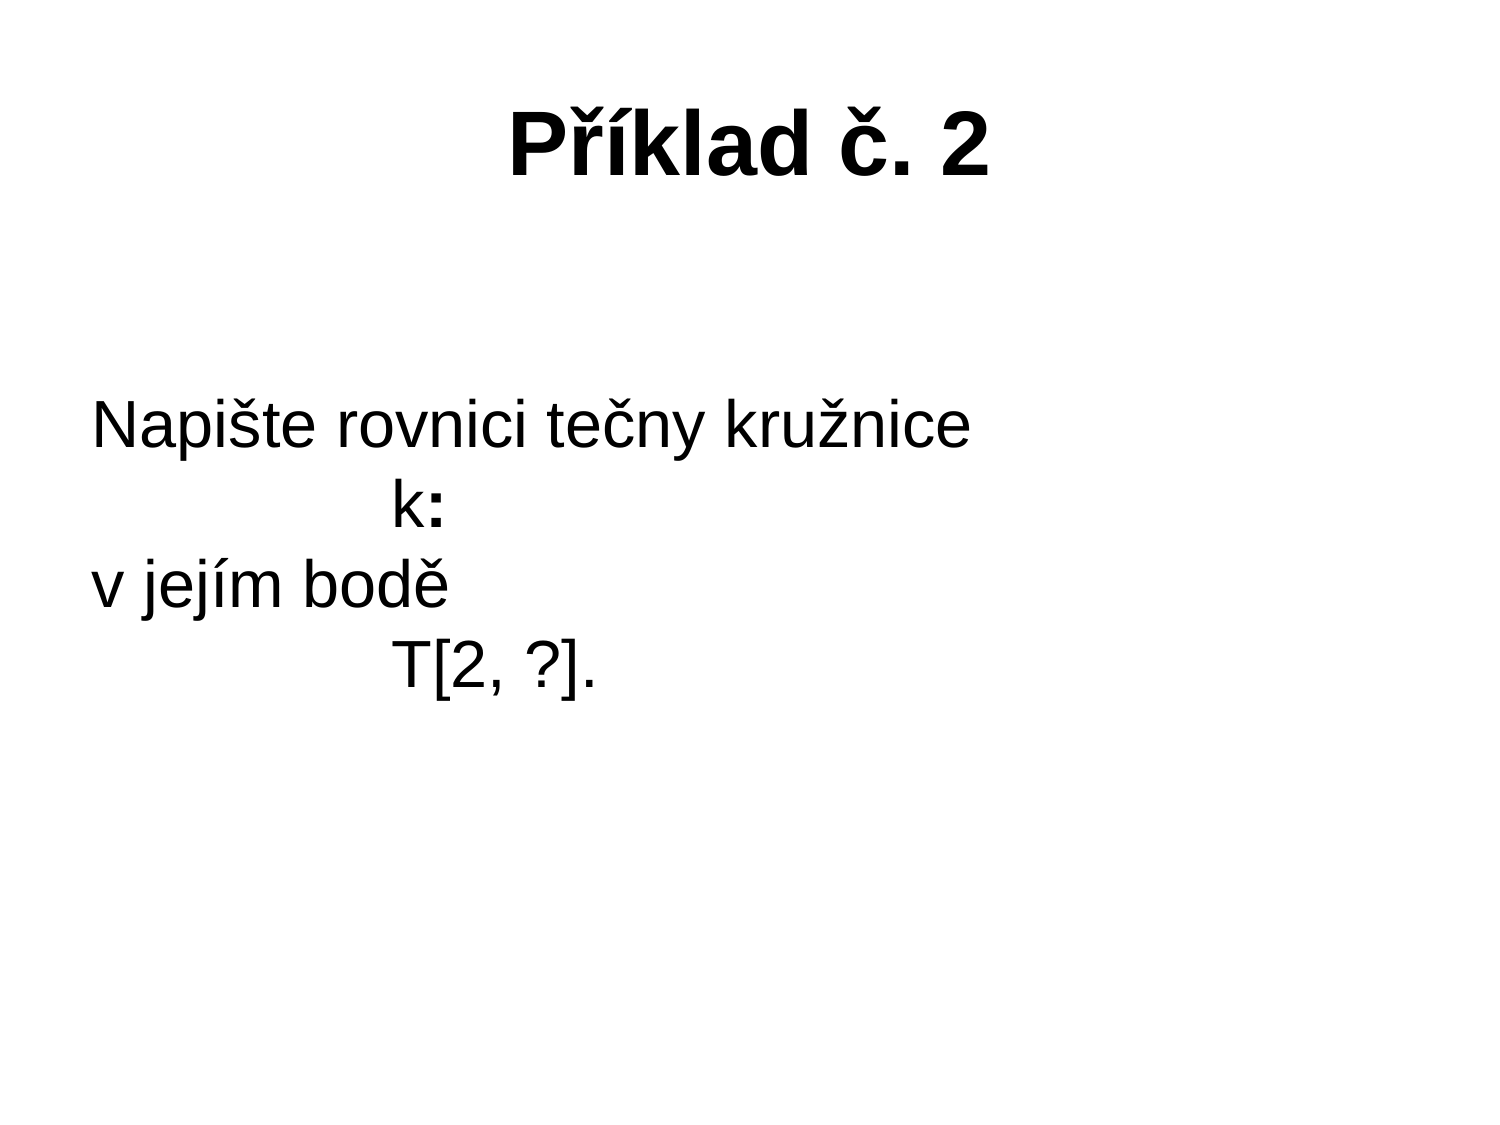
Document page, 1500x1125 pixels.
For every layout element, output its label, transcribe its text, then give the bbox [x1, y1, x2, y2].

title Příklad č. 2 [75, 45, 1425, 233]
